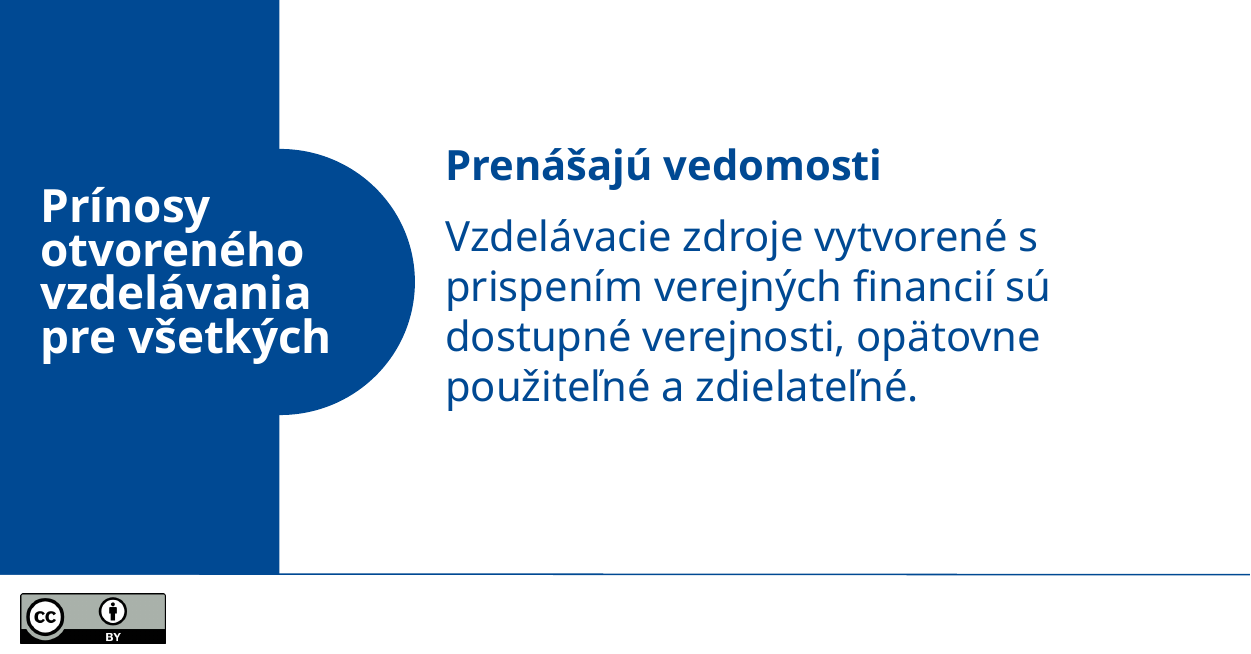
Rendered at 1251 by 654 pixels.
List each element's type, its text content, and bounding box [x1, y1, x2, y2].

text_box [409, 242, 415, 322]
text_box [187, 378, 374, 416]
text_box [0, 582, 1250, 654]
text_box Prenášajú vedomosti Vzdelávacie zdroje vytvorené s prispením verejných financií sú dostupné verejnosti, opätovne použiteľné a zdielateľné. [430, 124, 1180, 425]
picture [20, 592, 166, 645]
text_box [206, 148, 355, 171]
text_box [0, 0, 280, 573]
text_box Prínosy otvoreného vzdelávania pre všetkých [25, 171, 409, 378]
